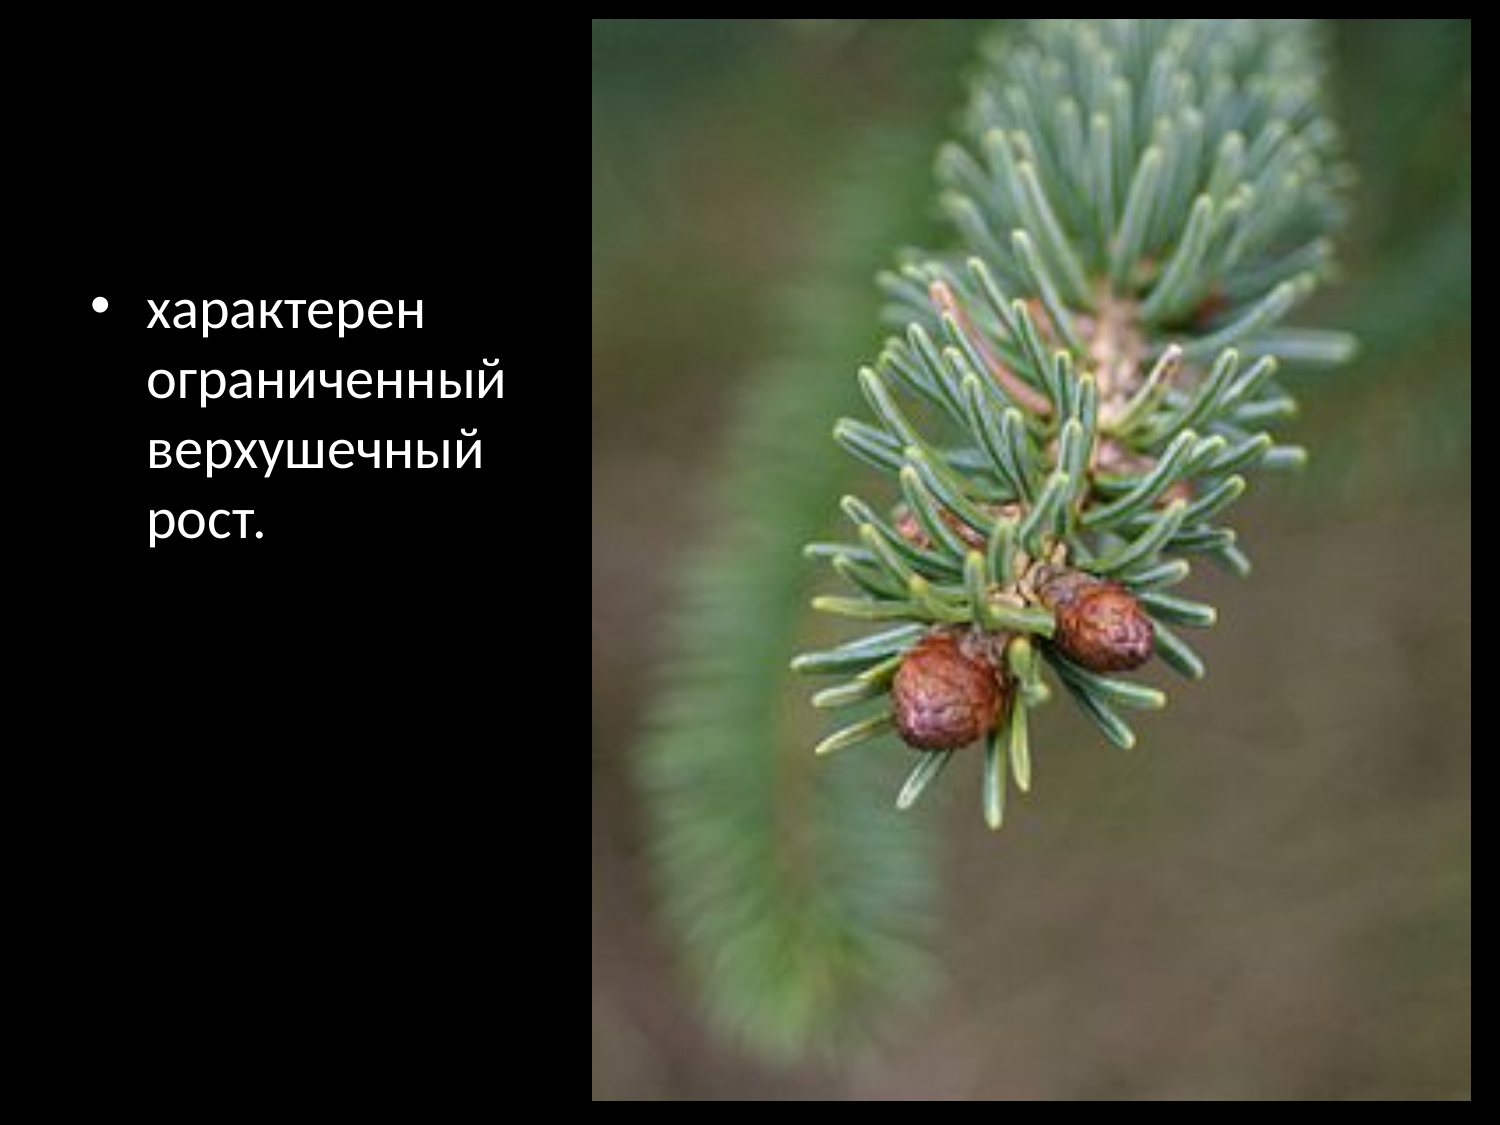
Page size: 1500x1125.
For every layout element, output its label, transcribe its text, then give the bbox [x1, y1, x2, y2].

list характерен ограниченный верхушечный рост. [75, 262, 538, 1005]
picture [592, 18, 1471, 1101]
